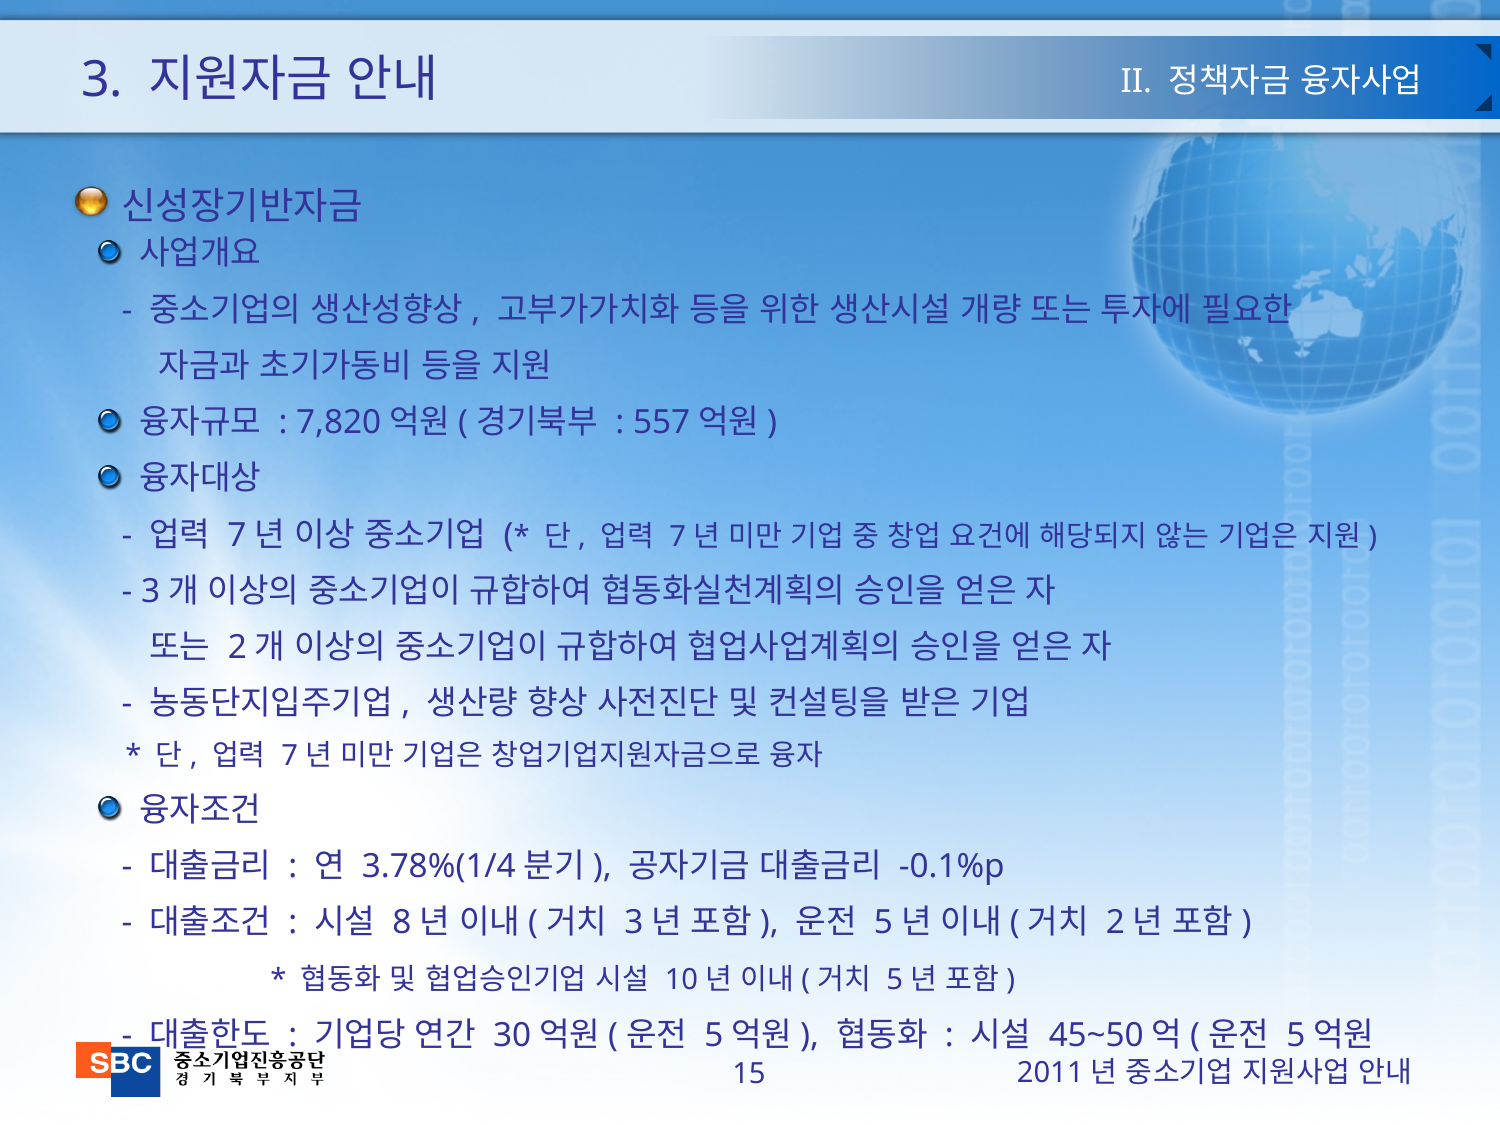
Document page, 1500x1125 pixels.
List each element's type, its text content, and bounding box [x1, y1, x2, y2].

picture [0, 0, 1500, 1125]
text_box II. 정책자금 융자사업 [1105, 51, 1438, 107]
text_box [71, 169, 716, 230]
text_box 3. 지원자금 안내 [66, 38, 454, 114]
text_box 사업개요 - 중소기업의 생산성향상, 고부가가치화 등을 위한 생산시설 개량 또는 투자에 필요한 자금과 초기가동비 등을 지원 융자규모 : 7,820억원(경기북부 : 557억원) 융자대상 - 업력 7년 이상 중소기업 (* 단, 업력 7년 미만 기업 중 창업 요건에 해당되지 않는 기업은 지원) - 3개 이상의 중소기업이 규합하여 협동화실천계획의 승인을 얻은 자 또는 2개 이상의 중소기업이 규합하여 협업사업계획의 승인을 얻은 자 - 농동단지입주기업, 생산량 향상 사전진단 및 컨설팅을 받은 기업 * 단, 업력 7년 미만 기업은 창업기업지원자금으로 융자 융자조건 - 대출금리 : 연 3.78%(1/4분기), 공자기금 대출금리 -0.1%p - 대출조건 : 시설 8년 이내(거치 3년 포함), 운전 5년 이내(거치 2년 포함) * 협동화 및 협업승인기업 시설 10년 이내(거치 5년 포함) - 대출한도 : 기업당 연간 30억원(운전 5억원), 협동화 : 시설 45~50억(운전 5억원 [80, 216, 1440, 1061]
